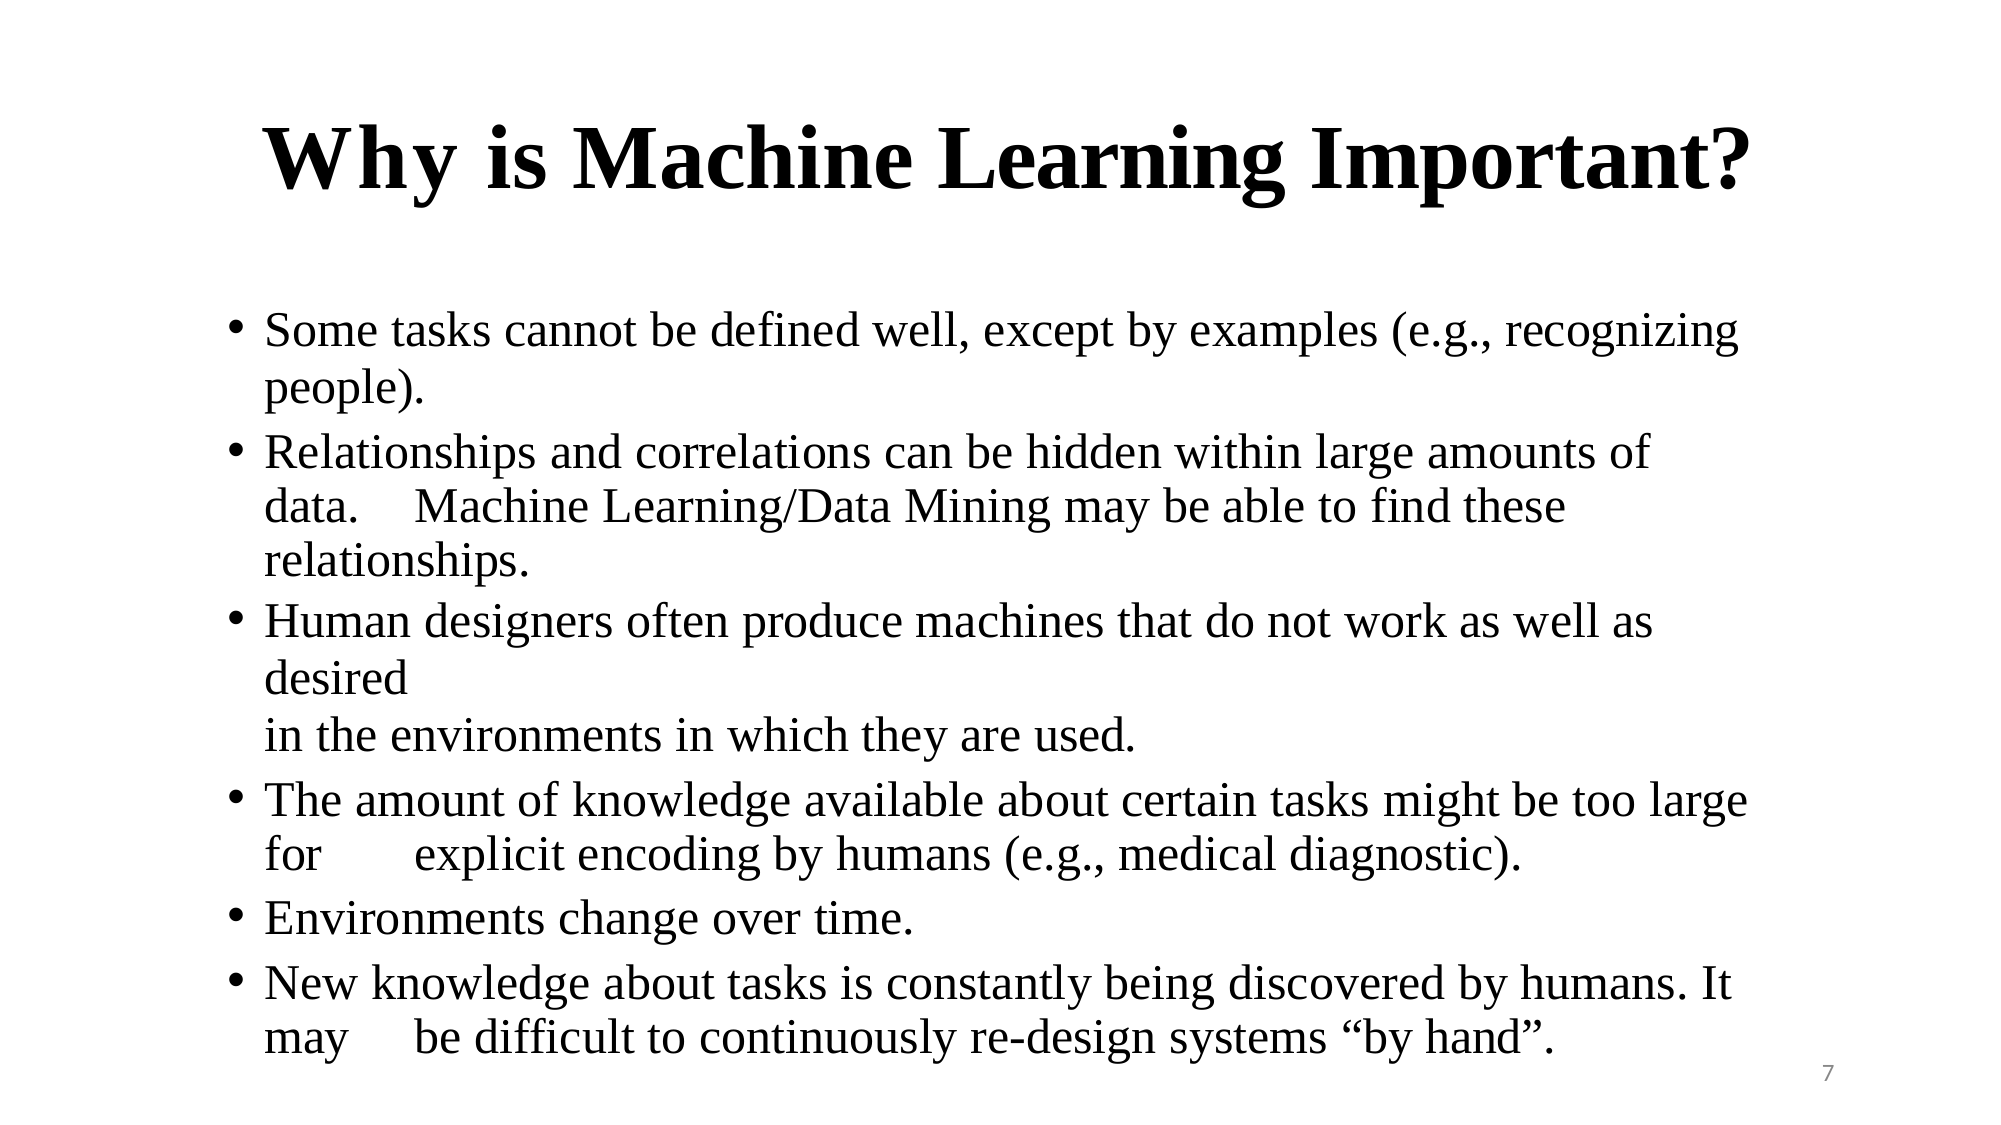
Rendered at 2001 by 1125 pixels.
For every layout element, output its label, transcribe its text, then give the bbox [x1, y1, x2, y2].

text_box Some tasks cannot be defined well, except by examples (e.g., recognizing people). Relationships and correlations can be hidden within large amounts of data. Machine Learning/Data Mining may be able to find these relationships. Human designers often produce machines that do not work as well as desired in the environments in which they are used. The amount of knowledge available about certain tasks might be too large for explicit encoding by humans (e.g., medical diagnostic). Environments change over time. New knowledge about tasks is constantly being discovered by humans. It may be difficult to continuously re-design systems “by hand”. [225, 297, 1830, 1064]
title Why is Machine Learning Important? [153, 95, 1847, 286]
slide_number 7 [1815, 1060, 1856, 1125]
